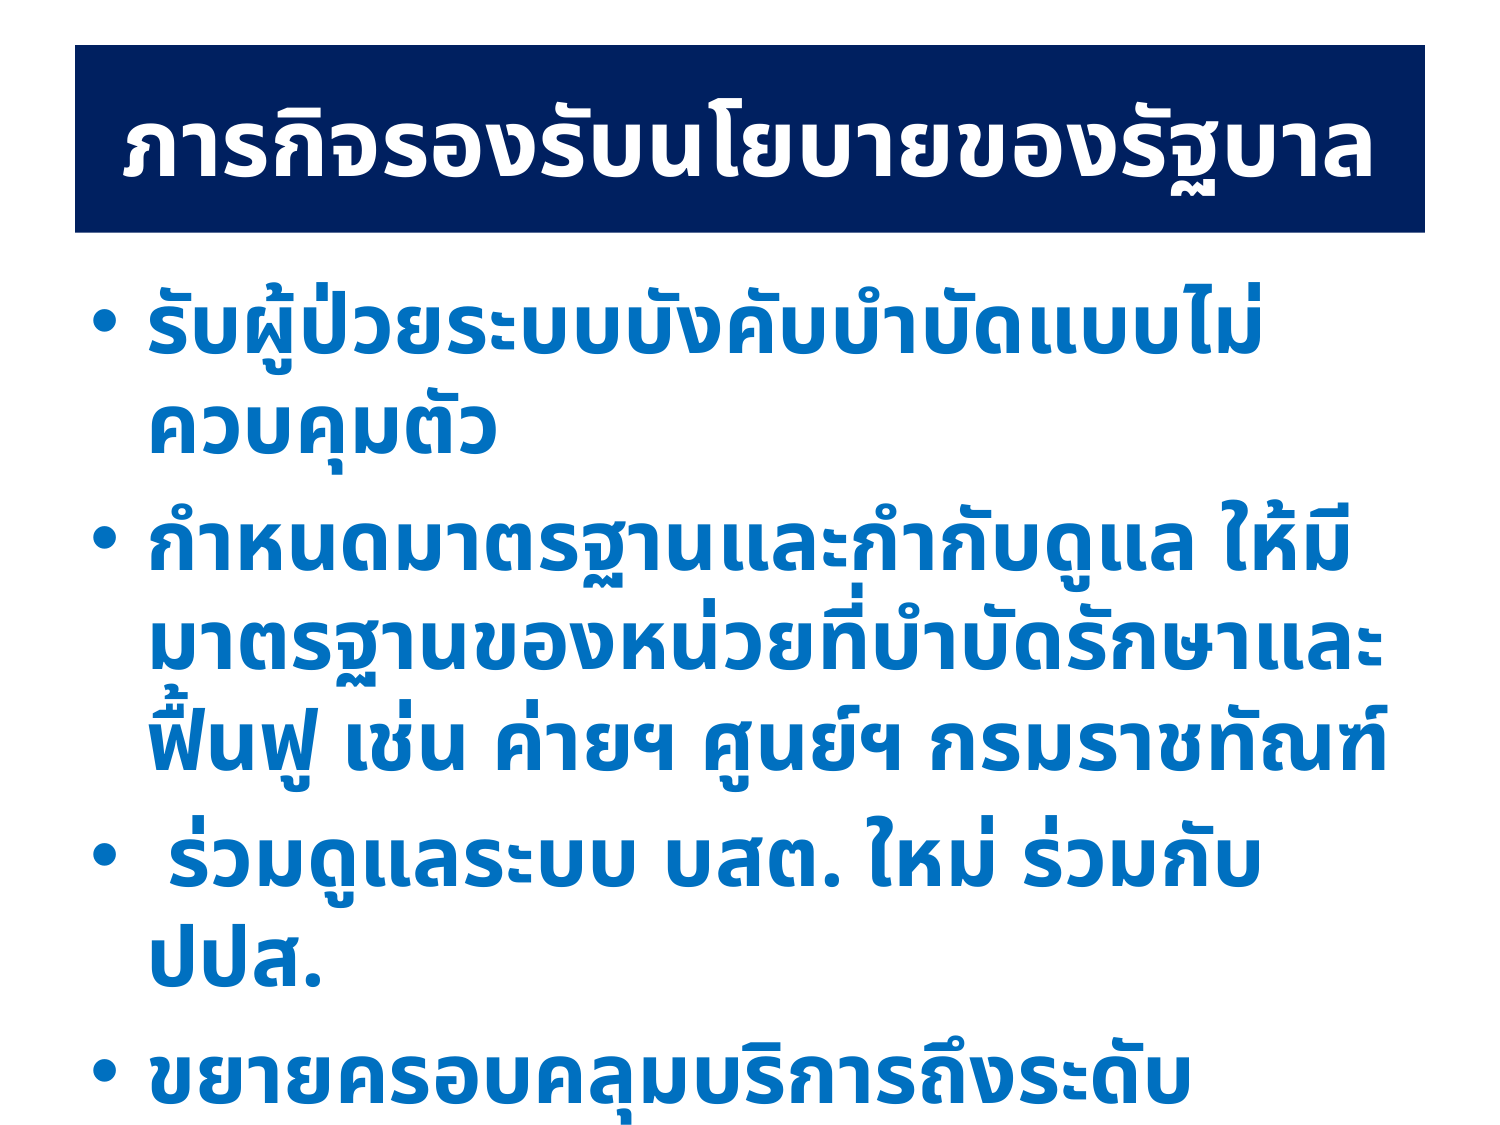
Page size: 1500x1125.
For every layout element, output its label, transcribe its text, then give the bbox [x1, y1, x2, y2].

list รับผู้ป่วยระบบบังคับบำบัดแบบไม่ควบคุมตัว กำหนดมาตรฐานและกำกับดูแล ให้มีมาตรฐานของหน่วยที่บำบัดรักษาและฟื้นฟู เช่น ค่ายฯ ศูนย์ฯ กรมราชทัณฑ์ ร่วมดูแลระบบ บสต. ใหม่ ร่วมกับ ปปส. ขยายครอบคลุมบริการถึงระดับ รพ.สต. พัฒนาบุคลากรที่เกี่ยวข้องของหน่วยงานต่าง ๆ ให้มาตรฐานเหมาะสม [75, 262, 1425, 1005]
title ภารกิจรองรับนโยบายของรัฐบาล [75, 45, 1425, 233]
